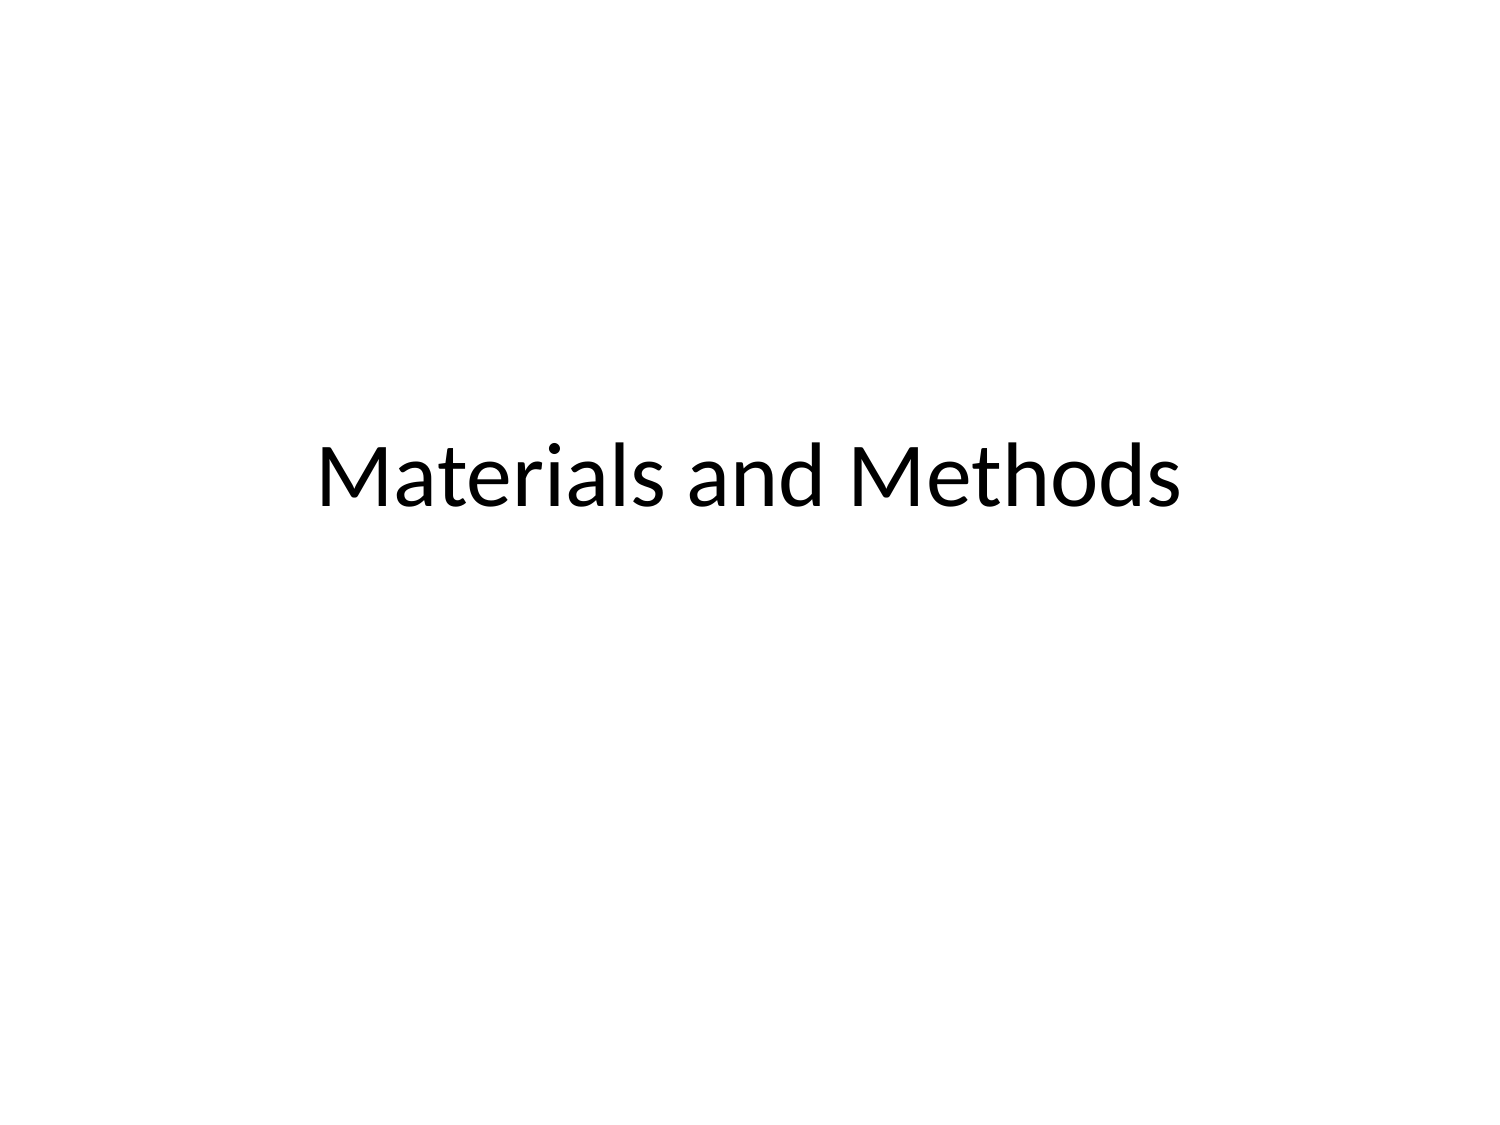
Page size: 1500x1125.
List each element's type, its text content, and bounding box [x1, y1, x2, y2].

title Materials and Methods [112, 349, 1388, 591]
